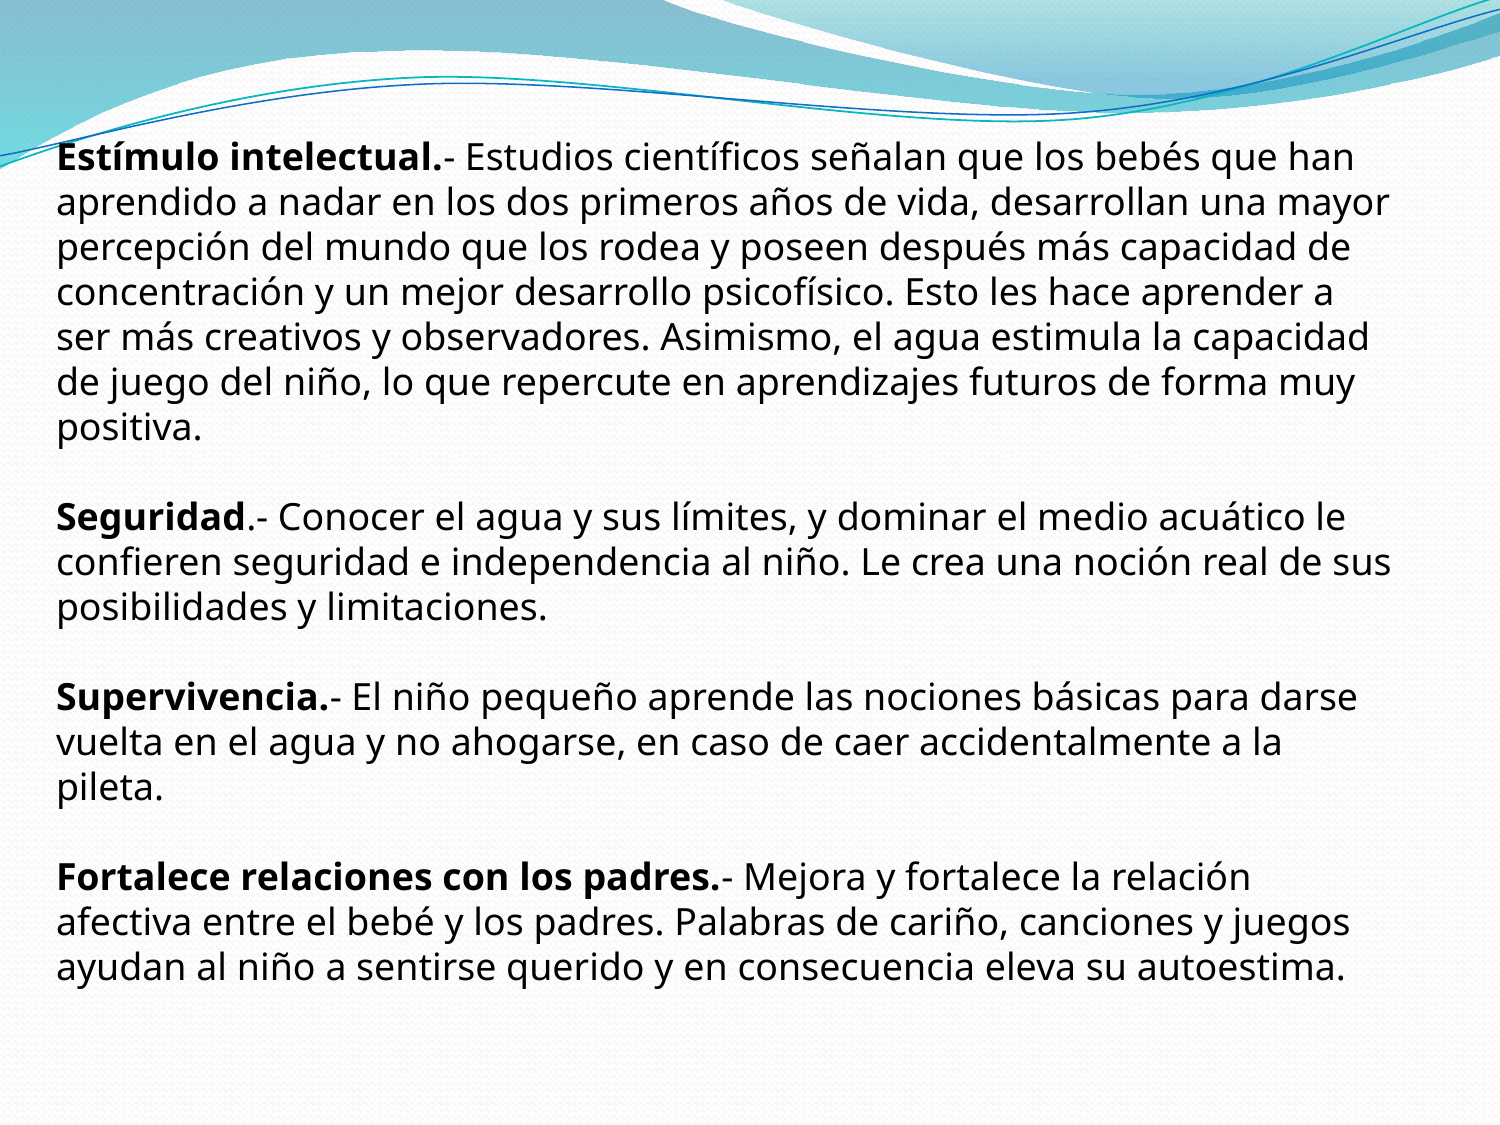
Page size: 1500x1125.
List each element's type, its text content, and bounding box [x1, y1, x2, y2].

text_box Estímulo intelectual.- Estudios científicos señalan que los bebés que han aprendido a nadar en los dos primeros años de vida, desarrollan una mayor percepción del mundo que los rodea y poseen después más capacidad de concentración y un mejor desarrollo psicofísico. Esto les hace aprender a ser más creativos y observadores. Asimismo, el agua estimula la capacidad de juego del niño, lo que repercute en aprendizajes futuros de forma muy positiva. Seguridad.- Conocer el agua y sus límites, y dominar el medio acuático le confieren seguridad e independencia al niño. Le crea una noción real de sus posibilidades y limitaciones. Supervivencia.- El niño pequeño aprende las nociones básicas para darse vuelta en el agua y no ahogarse, en caso de caer accidentalmente a la pileta. Fortalece relaciones con los padres.- Mejora y fortalece la relación afectiva entre el bebé y los padres. Palabras de cariño, canciones y juegos ayudan al niño a sentirse querido y en consecuencia eleva su autoestima. [41, 125, 1412, 1125]
